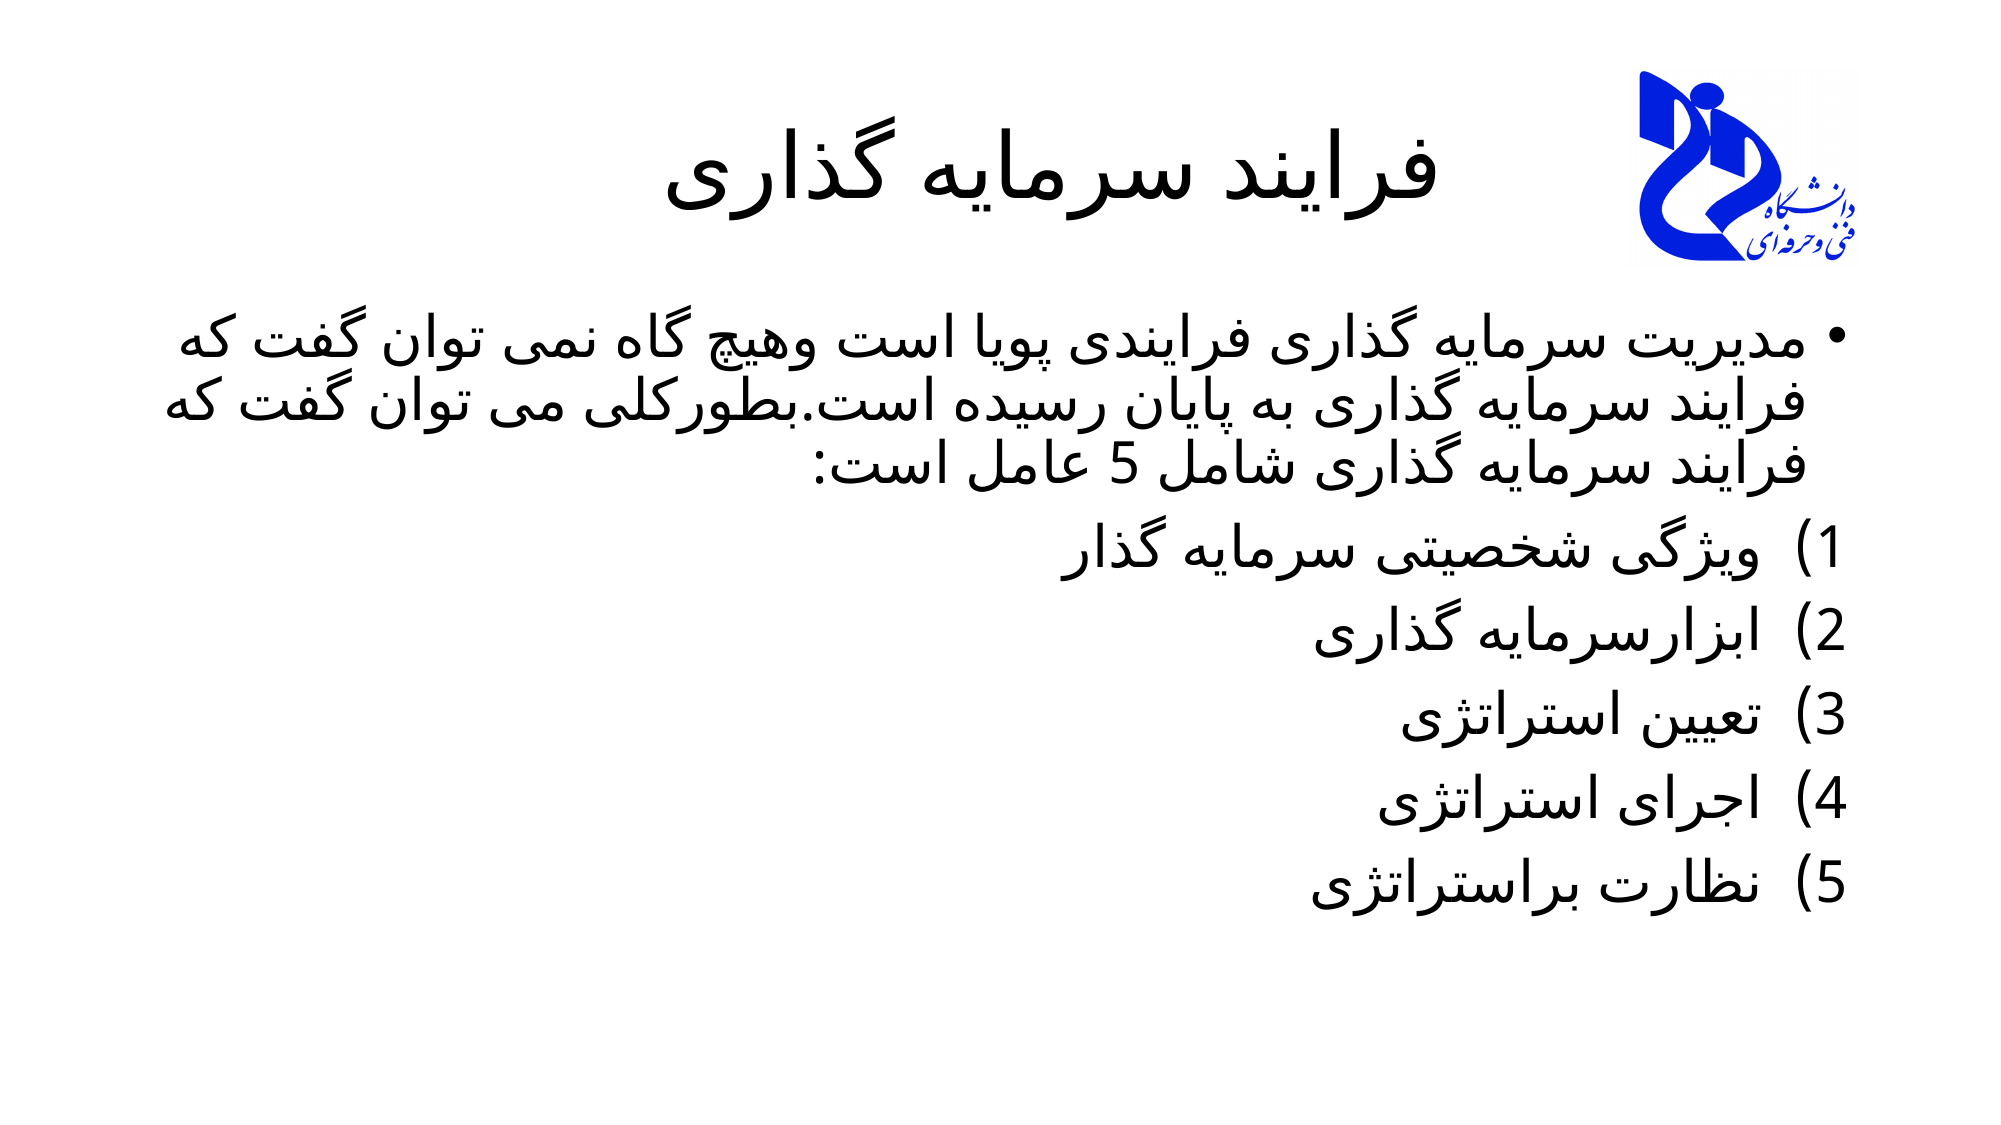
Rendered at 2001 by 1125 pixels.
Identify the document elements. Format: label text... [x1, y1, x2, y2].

list مدیریت سرمایه گذاری فرایندی پویا است وهیچ گاه نمی توان گفت که فرایند سرمایه گذاری به پایان رسیده است.بطورکلی می توان گفت که فرایند سرمایه گذاری شامل 5 عامل است: ویژگی شخصیتی سرمایه گذار ابزارسرمایه گذاری تعیین استراتژی اجرای استراتژی نظارت براستراتژی [137, 299, 1863, 1014]
picture [1603, 57, 1885, 278]
title فرایند سرمایه گذاری [137, 59, 1603, 278]
